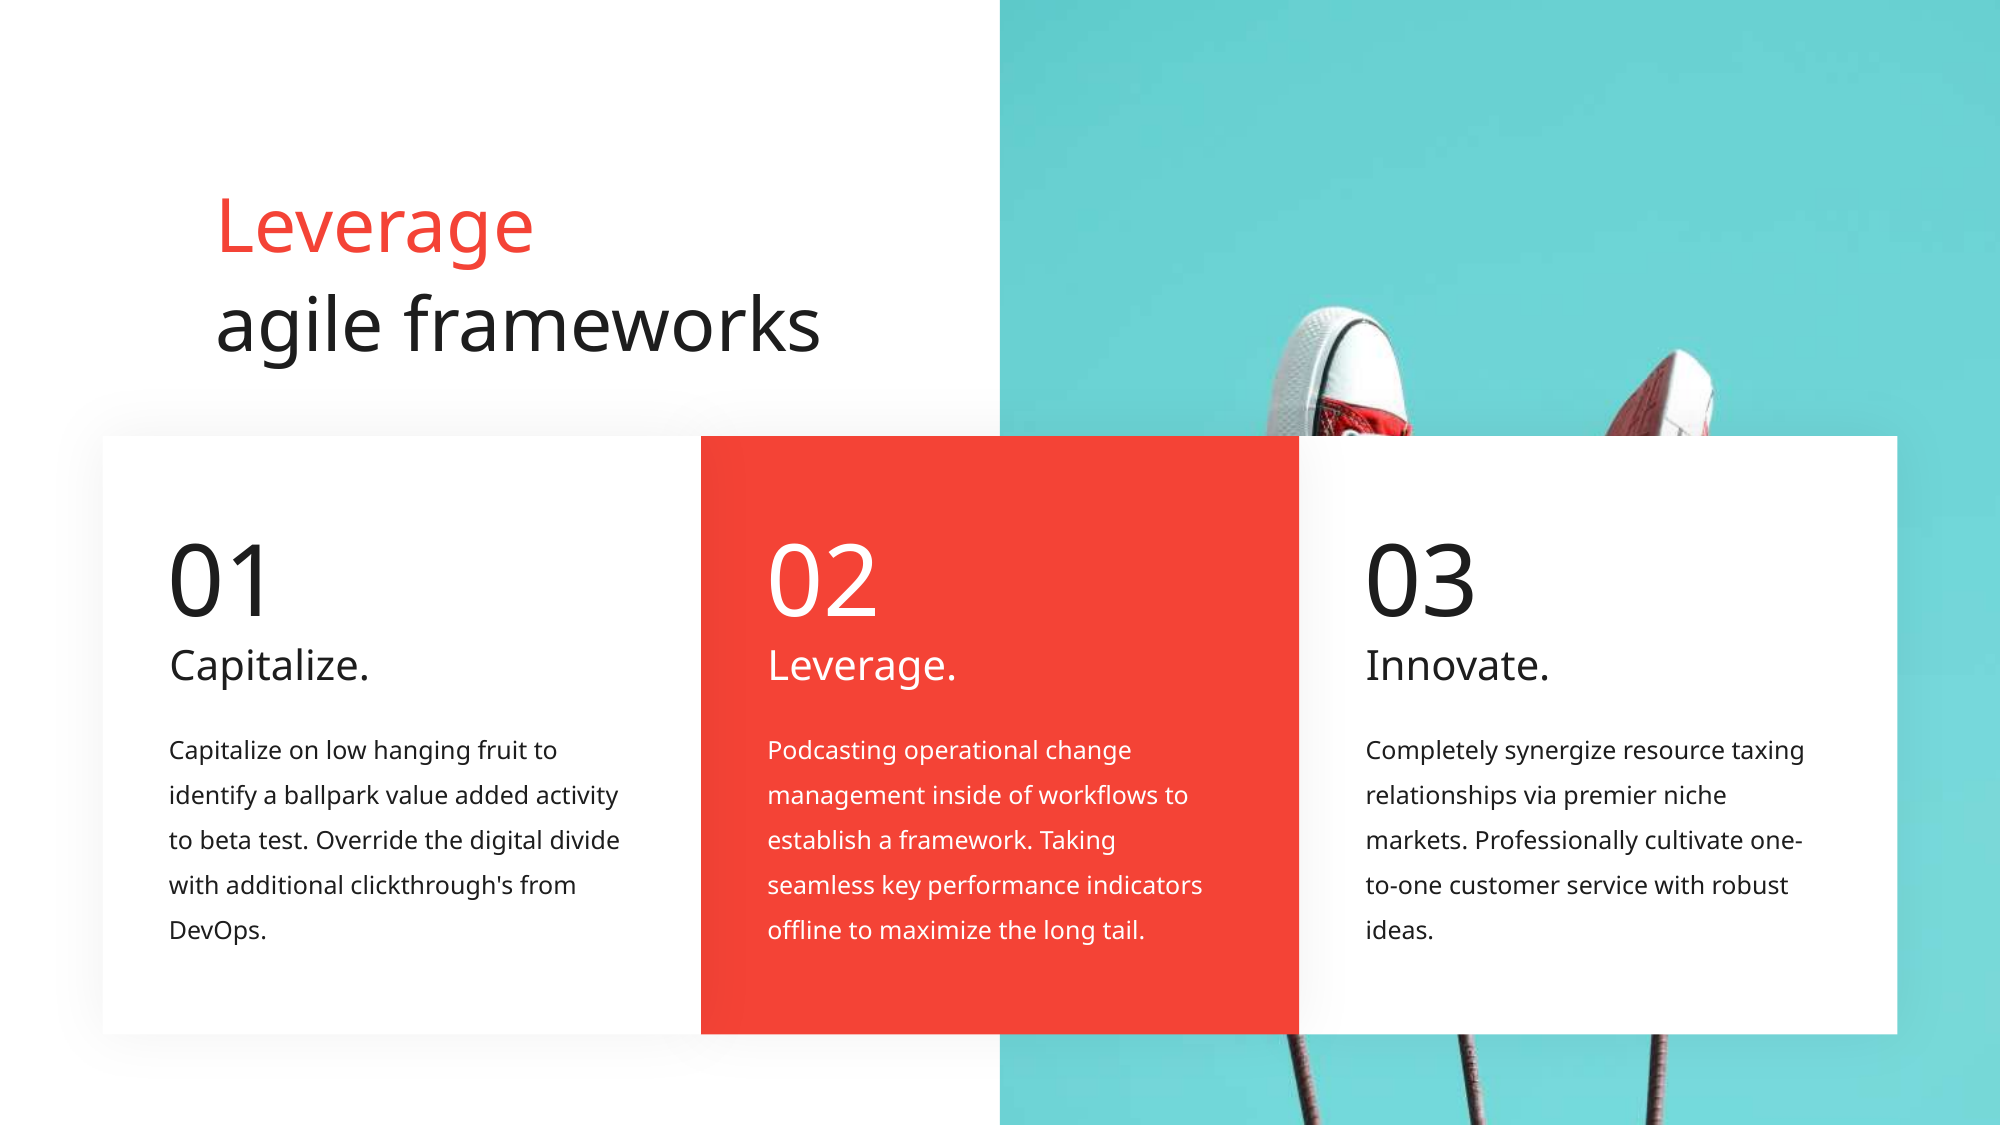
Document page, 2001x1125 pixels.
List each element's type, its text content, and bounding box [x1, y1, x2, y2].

text_box 01 [168, 503, 283, 636]
text_box Capitalize on low hanging fruit to identify a ballpark value added activity to beta test. Override the digital divide with additional clickthrough's from DevOps. [168, 719, 626, 945]
text_box [702, 435, 999, 1035]
text_box Podcasting operational change management inside of workflows to establish a framework. Taking seamless key performance indicators offline to maximize the long tail. [767, 719, 999, 945]
text_box Capitalize. [169, 638, 524, 689]
text_box Leverage. [767, 638, 999, 689]
text_box Leverage agile frameworks [215, 168, 884, 367]
text_box [102, 435, 702, 1035]
picture [999, 0, 2000, 1125]
text_box 02 [766, 503, 881, 636]
